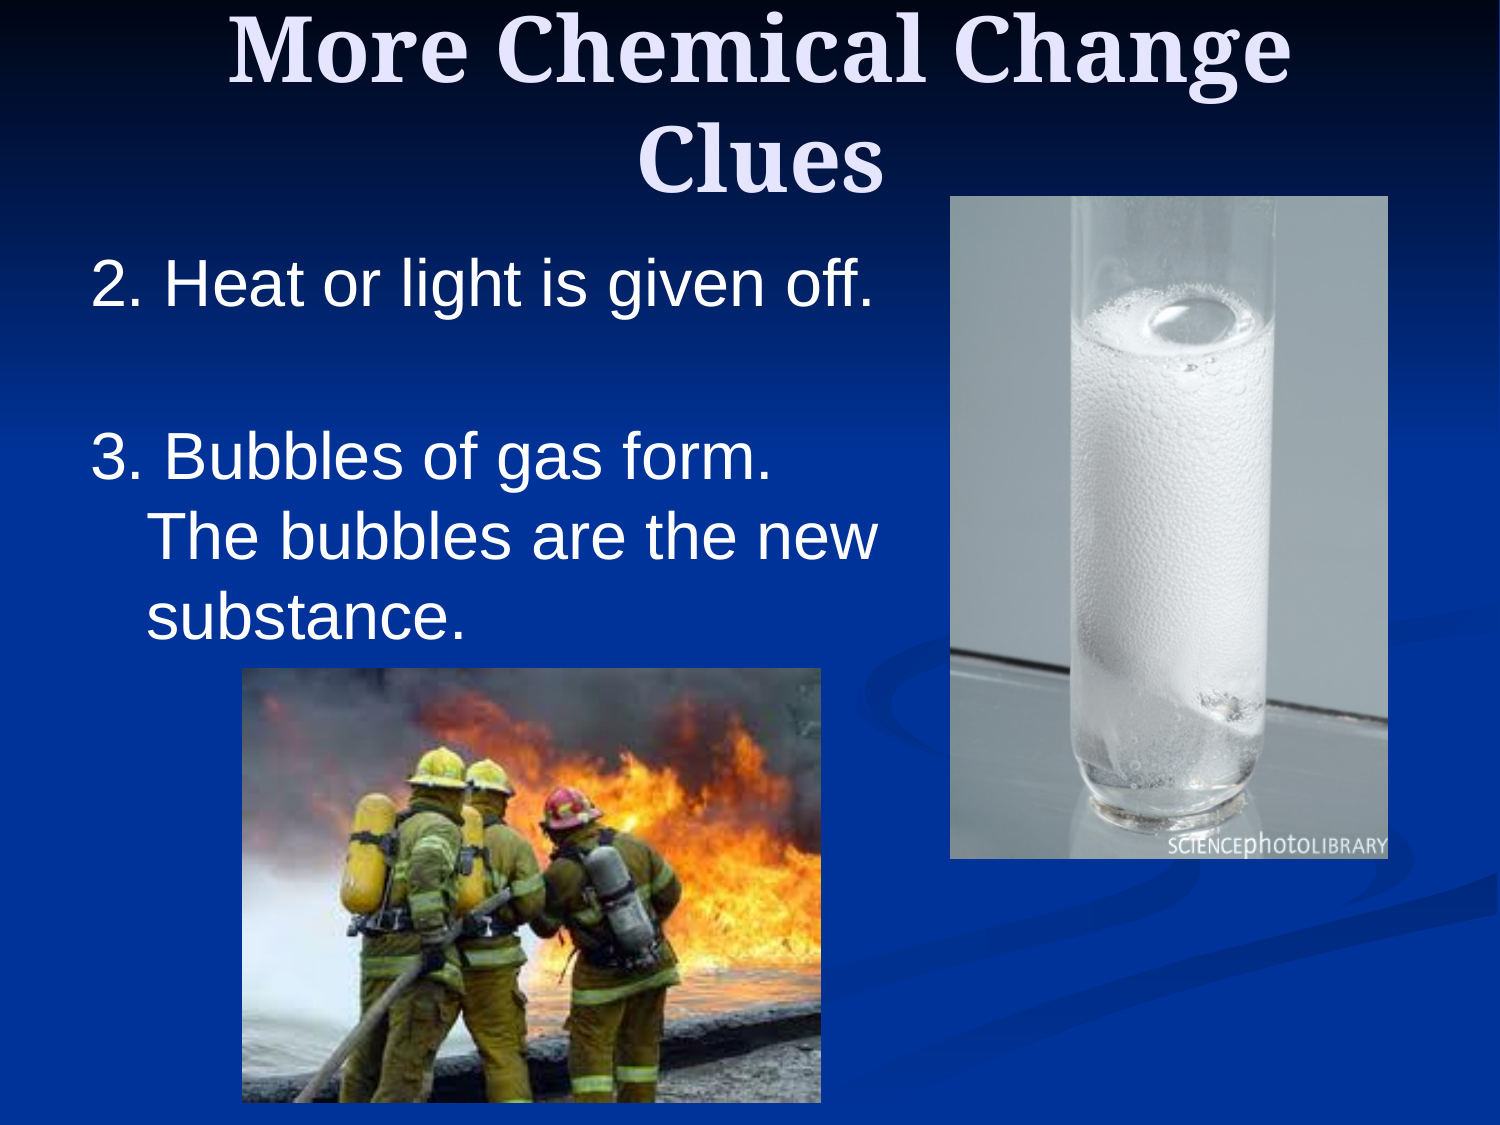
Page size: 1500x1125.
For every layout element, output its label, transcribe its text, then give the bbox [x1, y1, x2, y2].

list 2. Heat or light is given off. 3. Bubbles of gas form. The bubbles are the new substance. [74, 231, 904, 722]
picture [241, 668, 821, 1103]
picture [950, 196, 1388, 859]
title More Chemical Change Clues [74, 6, 1448, 195]
